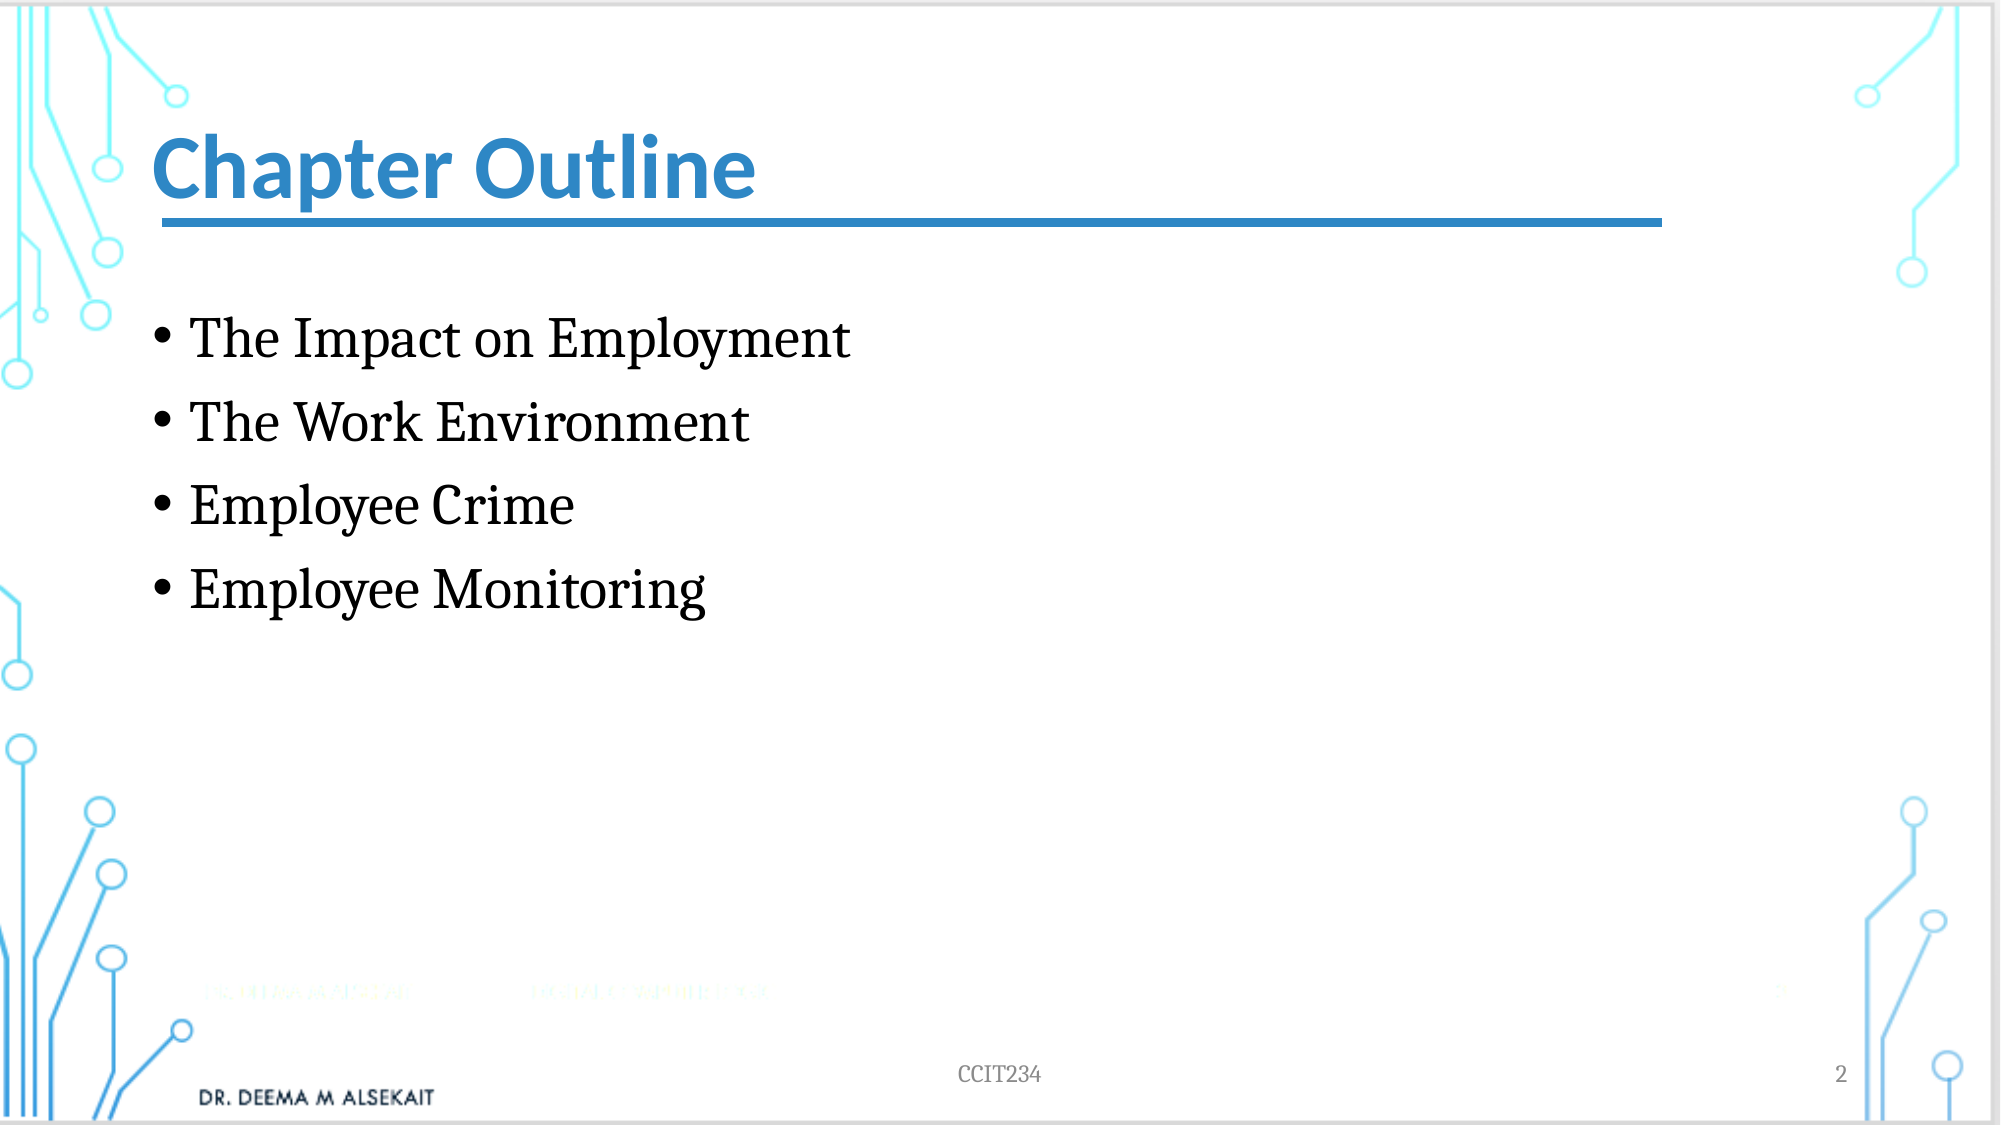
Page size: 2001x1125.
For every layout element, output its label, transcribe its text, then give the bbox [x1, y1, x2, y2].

slide_number 2 [1412, 1042, 1863, 1103]
title Chapter Outline [137, 59, 1863, 278]
footer CCIT234 [662, 1042, 1338, 1103]
list The Impact on Employment The Work Environment Employee Crime Employee Monitoring [137, 299, 1863, 1014]
picture [0, 0, 2001, 1125]
